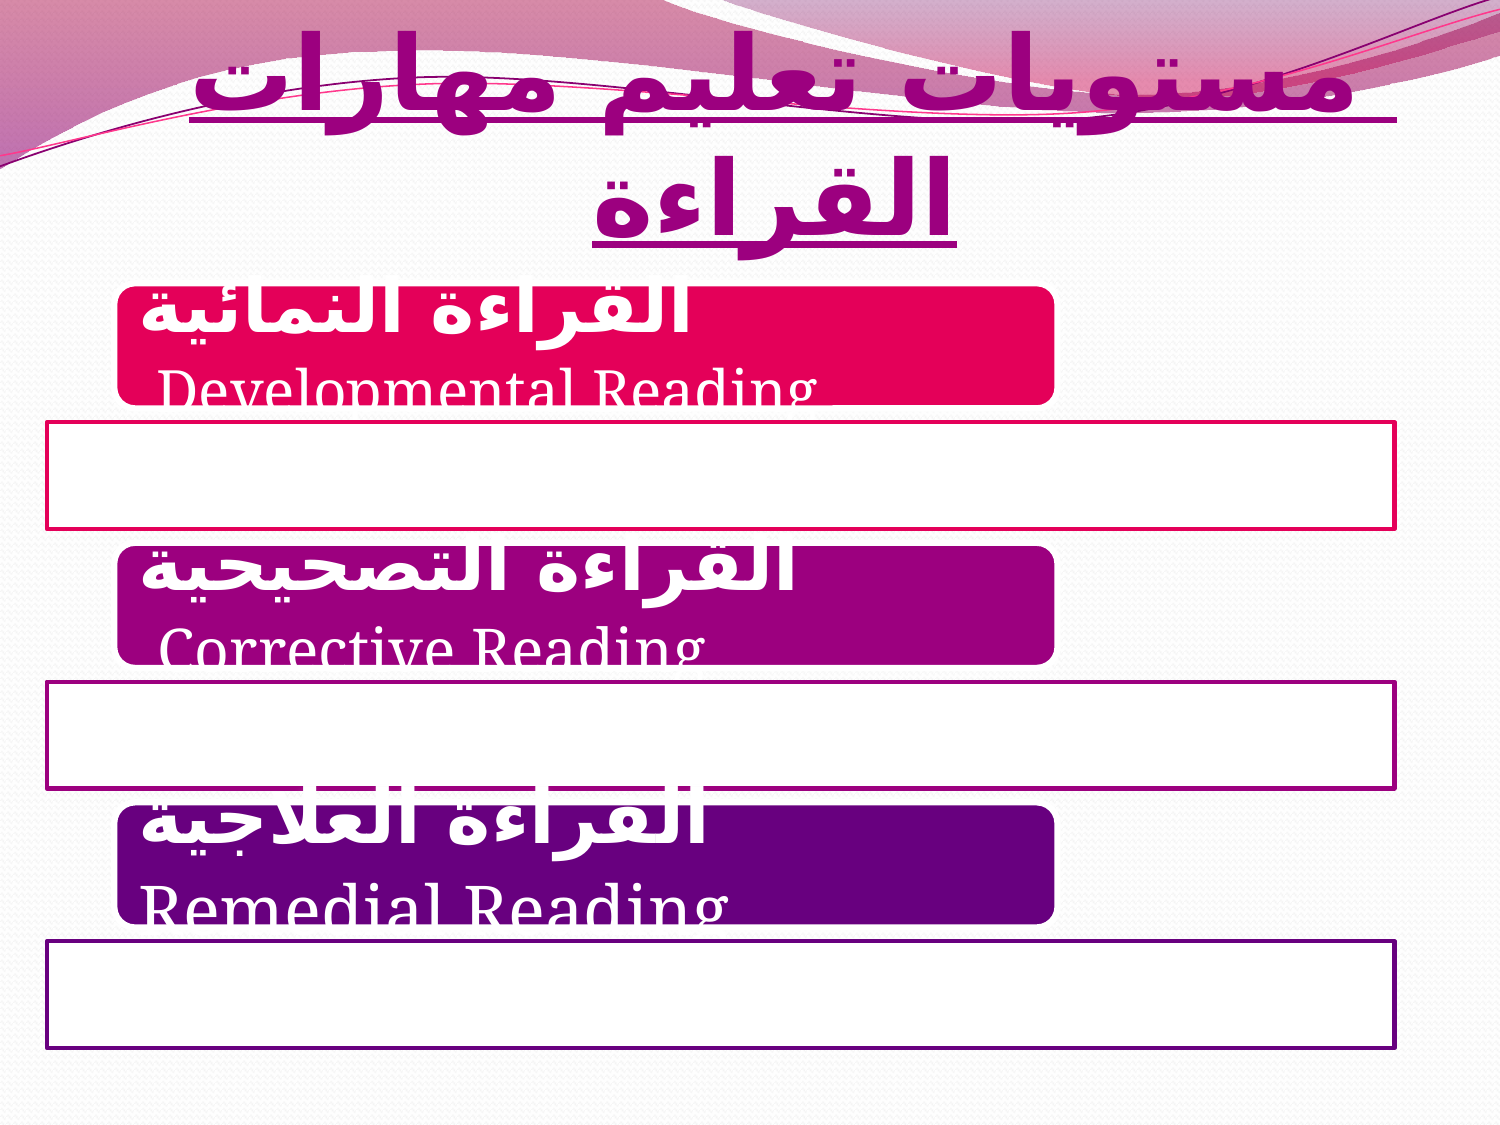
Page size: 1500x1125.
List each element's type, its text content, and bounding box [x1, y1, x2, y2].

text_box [46, 269, 1395, 1049]
title مستويات تعليم مهارات القراءة [93, 117, 1457, 257]
